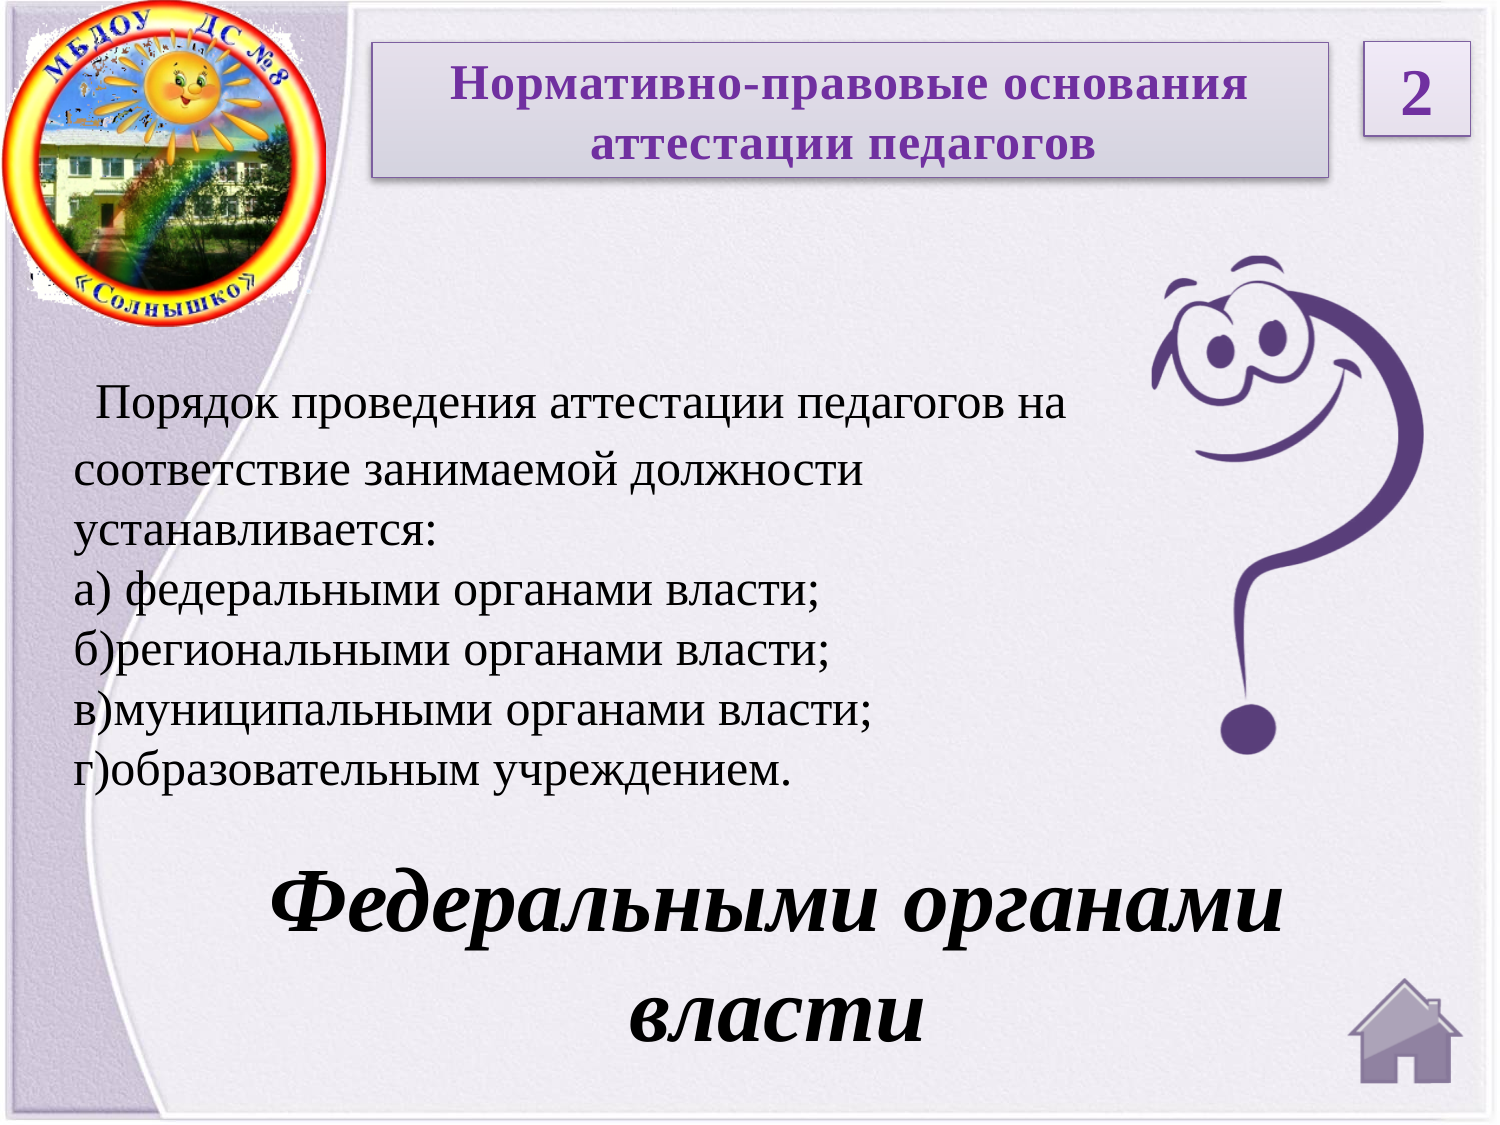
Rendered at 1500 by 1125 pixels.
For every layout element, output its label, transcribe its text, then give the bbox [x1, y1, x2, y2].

text_box Федеральными органами власти [152, 831, 1405, 1067]
text_box Порядок проведения аттестации педагогов на соответствие занимаемой должности устанавливается: а) федеральными органами власти; б)региональными органами власти; в)муниципальными органами власти; г)образовательным учреждением. [58, 328, 1172, 803]
text_box 2 [1363, 41, 1471, 137]
text_box Нормативно-правовые основания аттестации педагогов [371, 42, 1329, 178]
picture [0, 0, 1500, 1125]
